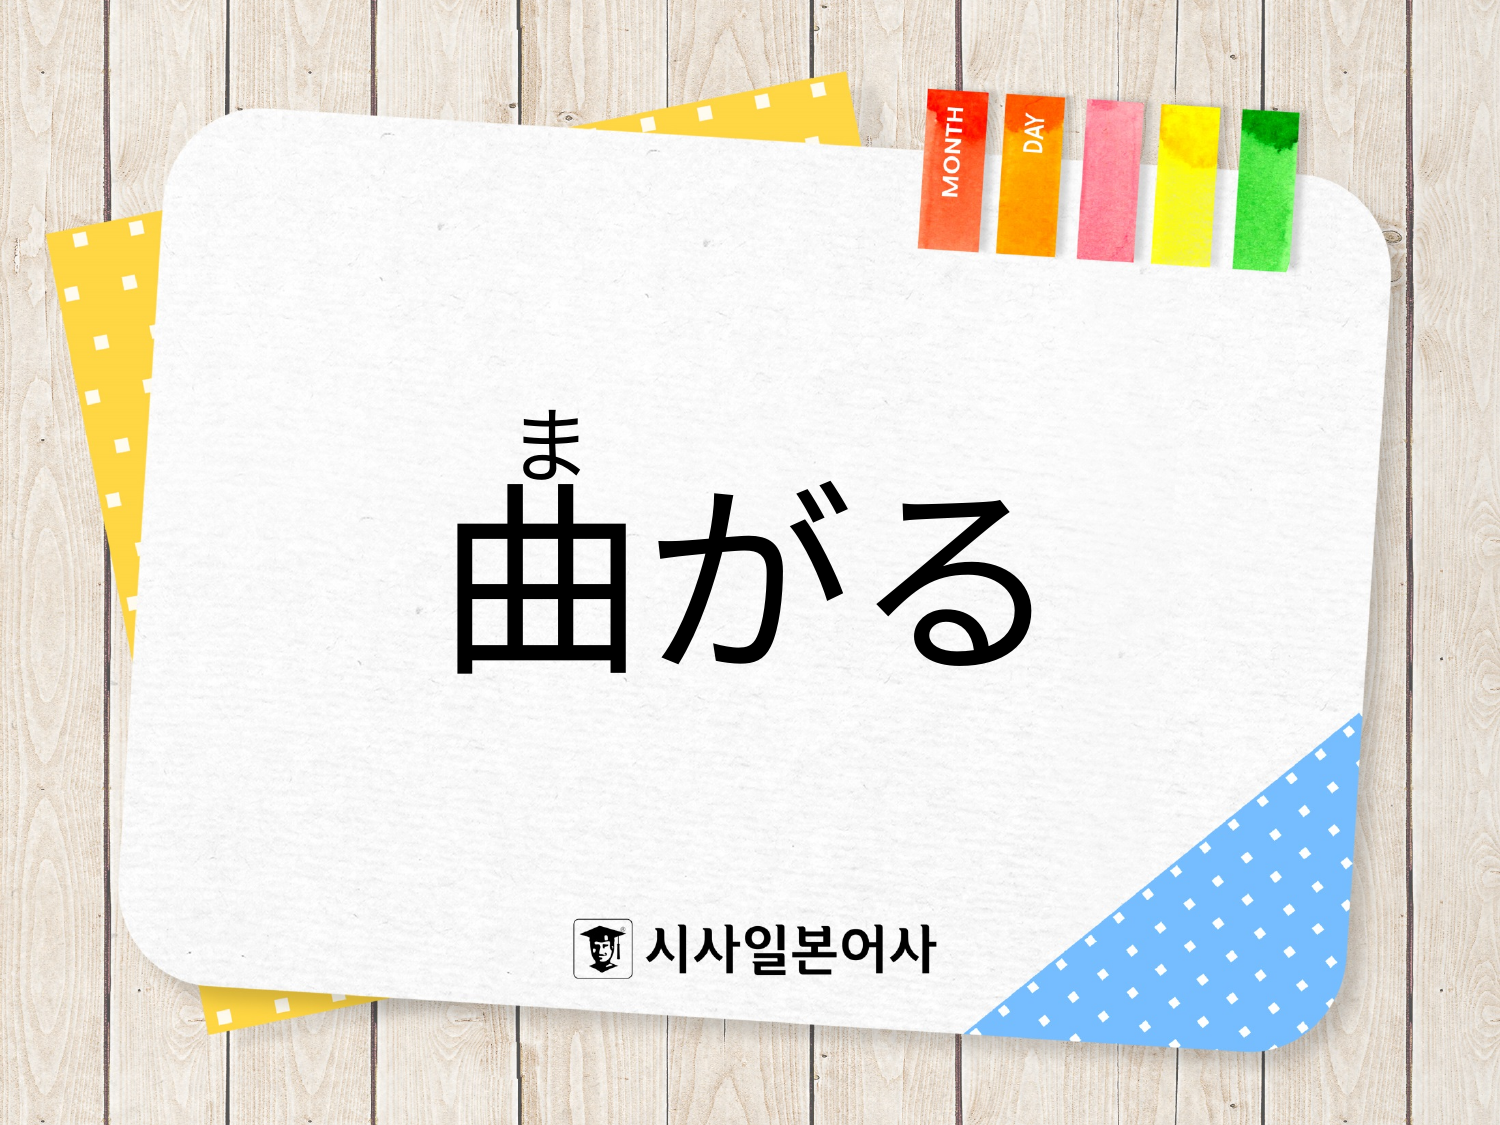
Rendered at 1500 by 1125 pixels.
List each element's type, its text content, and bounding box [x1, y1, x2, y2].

title 曲がる [75, 338, 1425, 811]
picture [0, 0, 1500, 1125]
text_box ま [493, 385, 607, 501]
